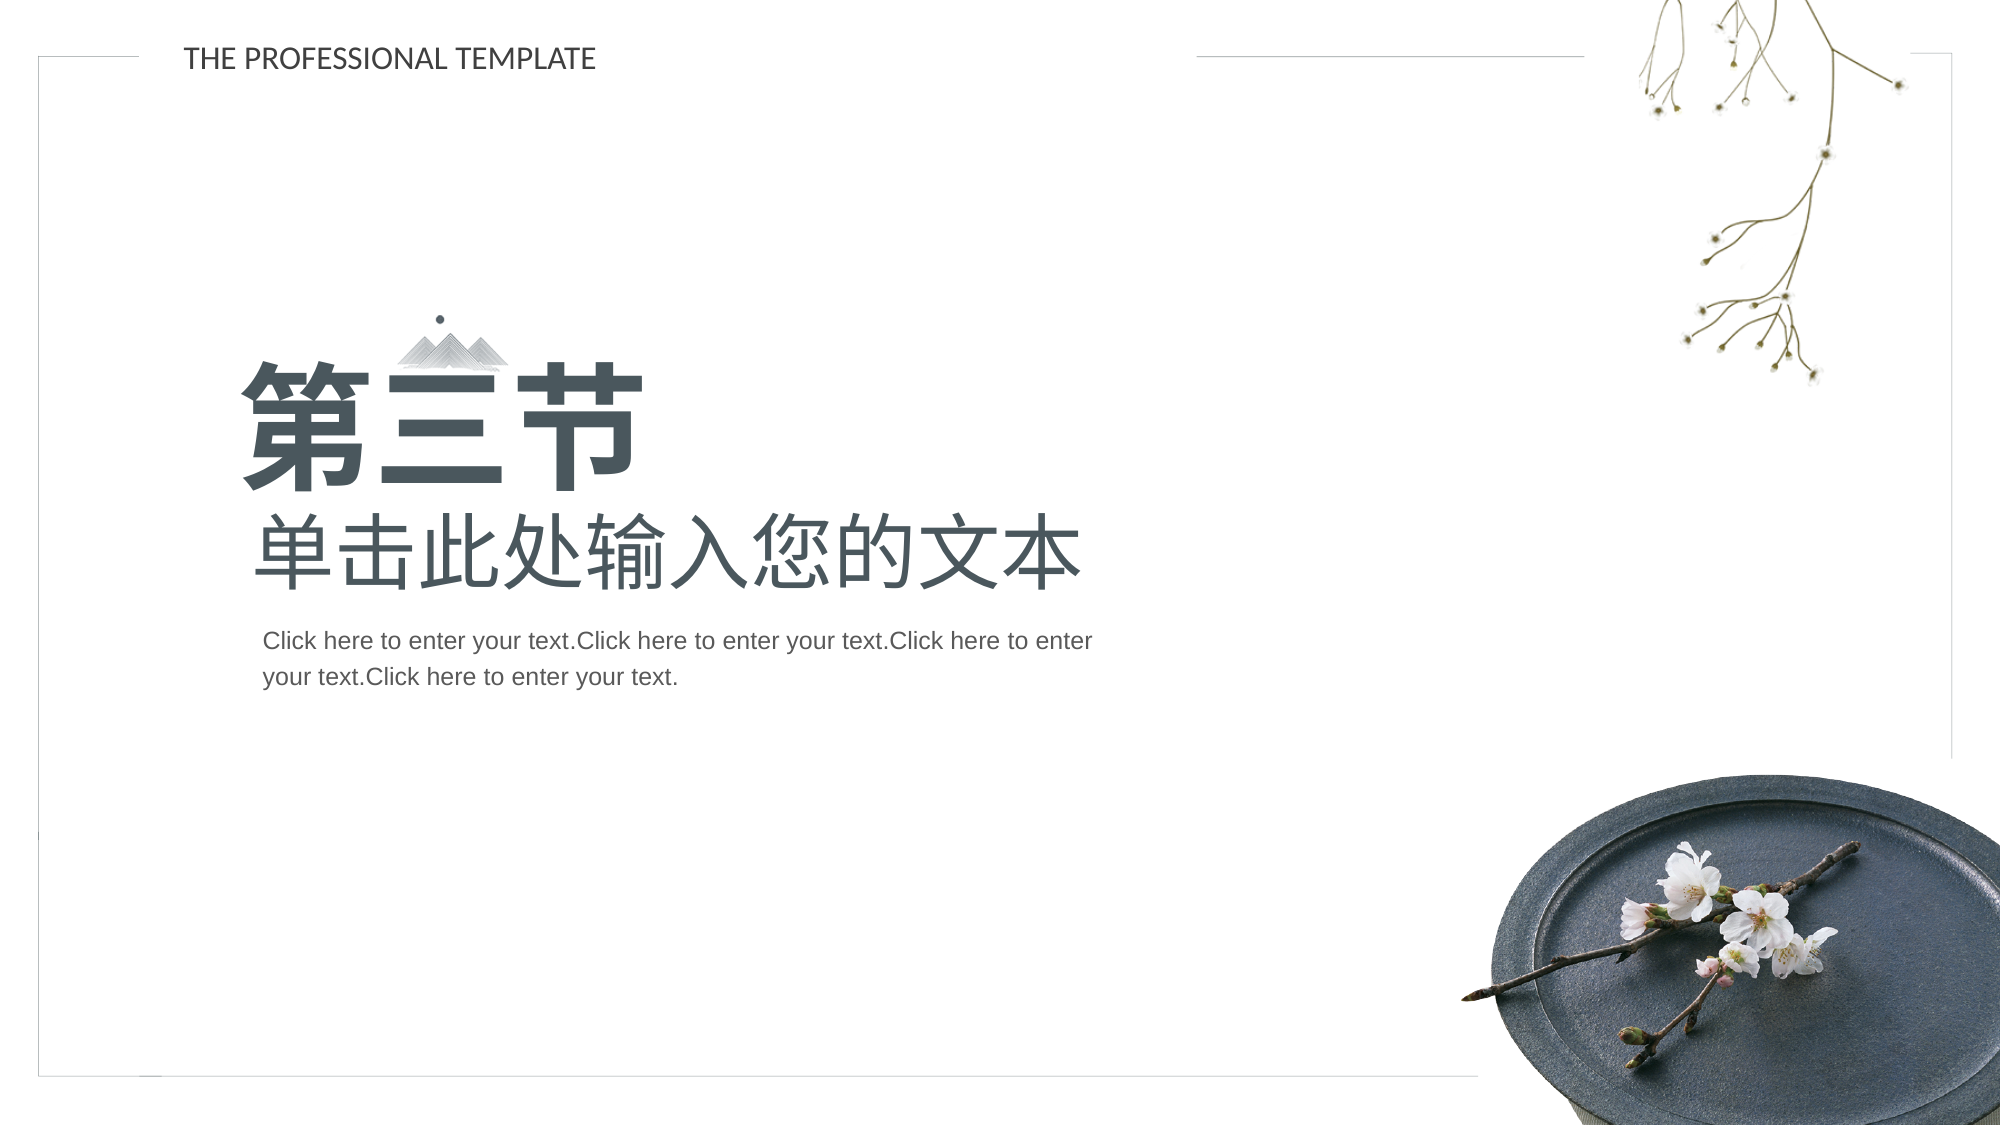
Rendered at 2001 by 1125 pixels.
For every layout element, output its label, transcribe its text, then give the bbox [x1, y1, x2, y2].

text_box 单击此处输入您的文本 [236, 493, 1227, 609]
picture [1555, 0, 1952, 410]
text_box THE PROFESSIONAL TEMPLATE [168, 29, 1167, 84]
picture [1443, 732, 2000, 1125]
text_box 第三节 [168, 335, 984, 515]
text_box Click here to enter your text.Click here to enter your text.Click here to enter your text.Click here to enter your text. [256, 612, 1110, 697]
picture [388, 301, 526, 386]
